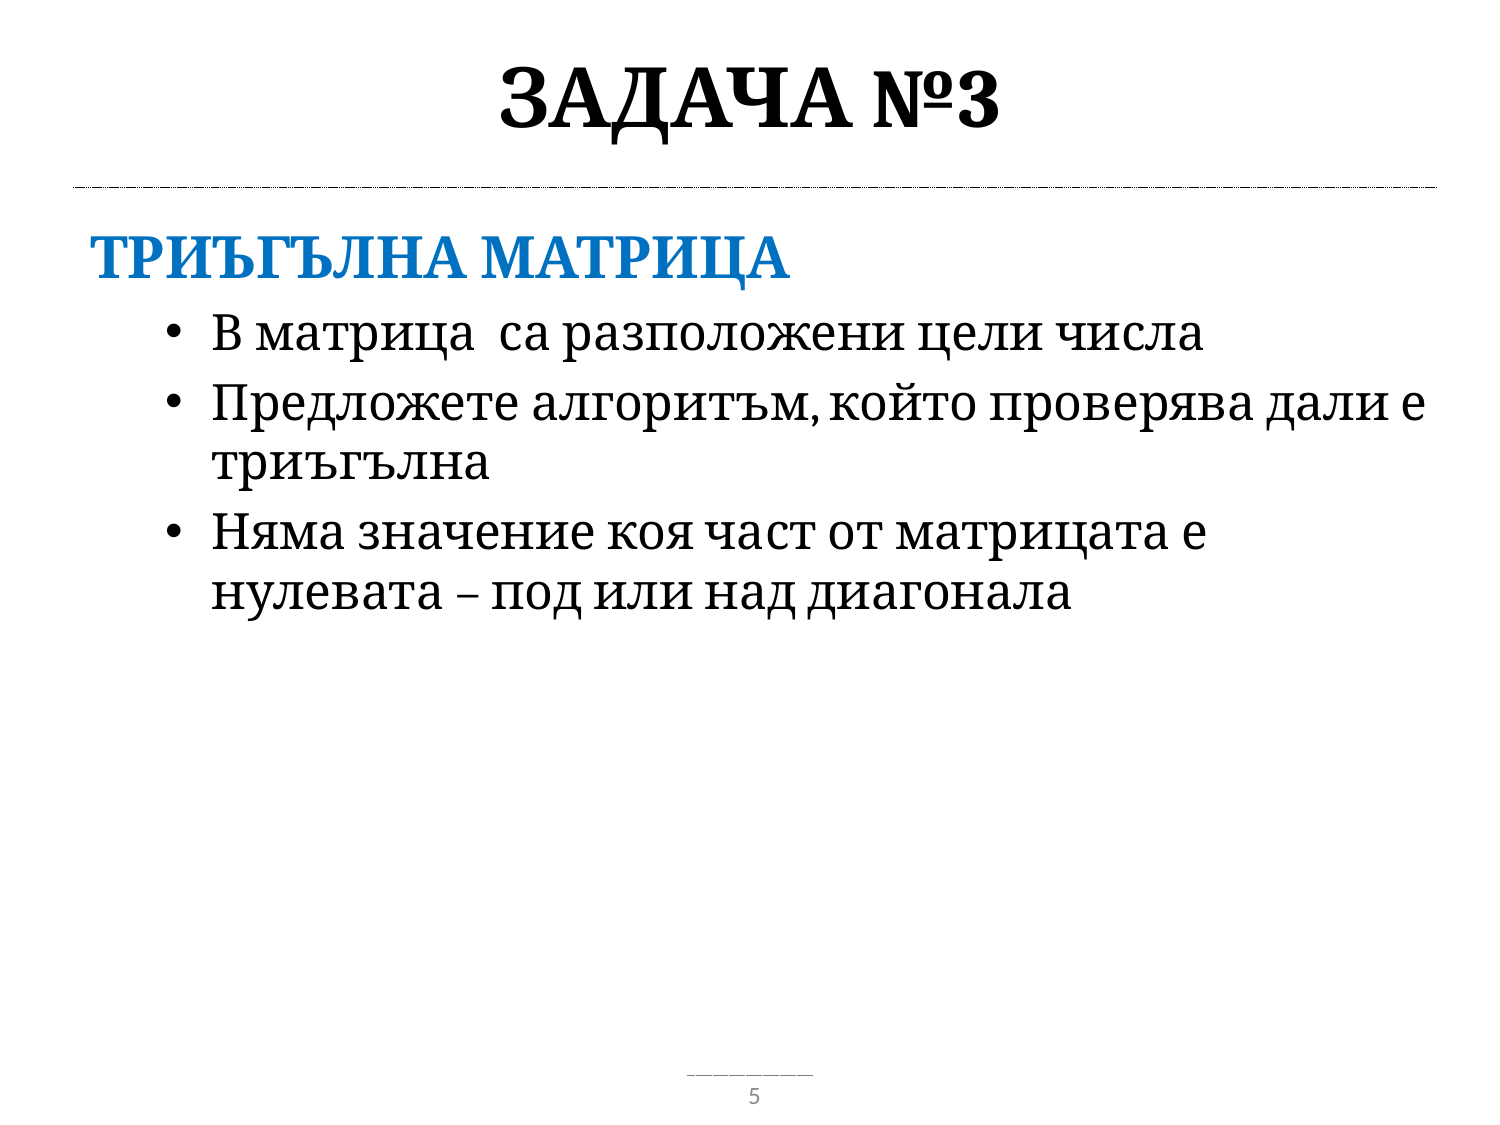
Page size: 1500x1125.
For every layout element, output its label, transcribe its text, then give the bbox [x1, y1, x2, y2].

title Задача №3 [0, 0, 1500, 188]
slide_number 5 [579, 1065, 930, 1125]
